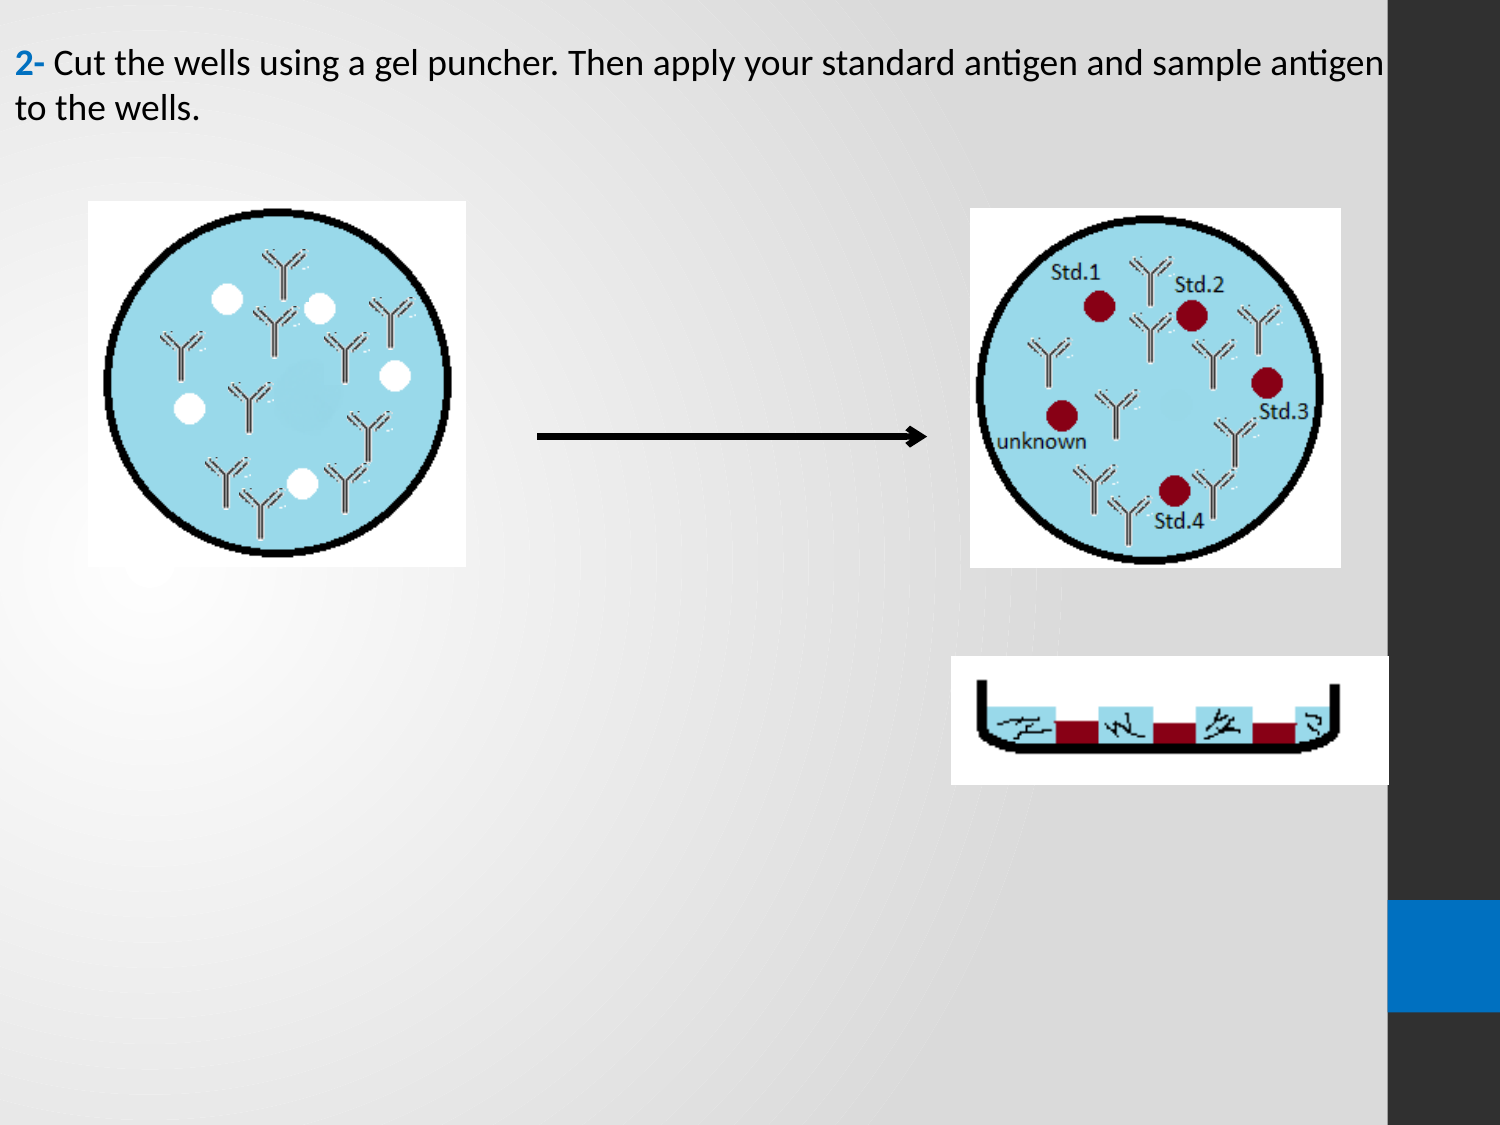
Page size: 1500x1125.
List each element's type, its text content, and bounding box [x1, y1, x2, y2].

picture [969, 207, 1342, 568]
text_box 2- Cut the wells using a gel puncher. Then apply your standard antigen and sample antigen to the wells. [0, 30, 1412, 136]
picture [951, 656, 1390, 785]
picture [87, 200, 466, 568]
